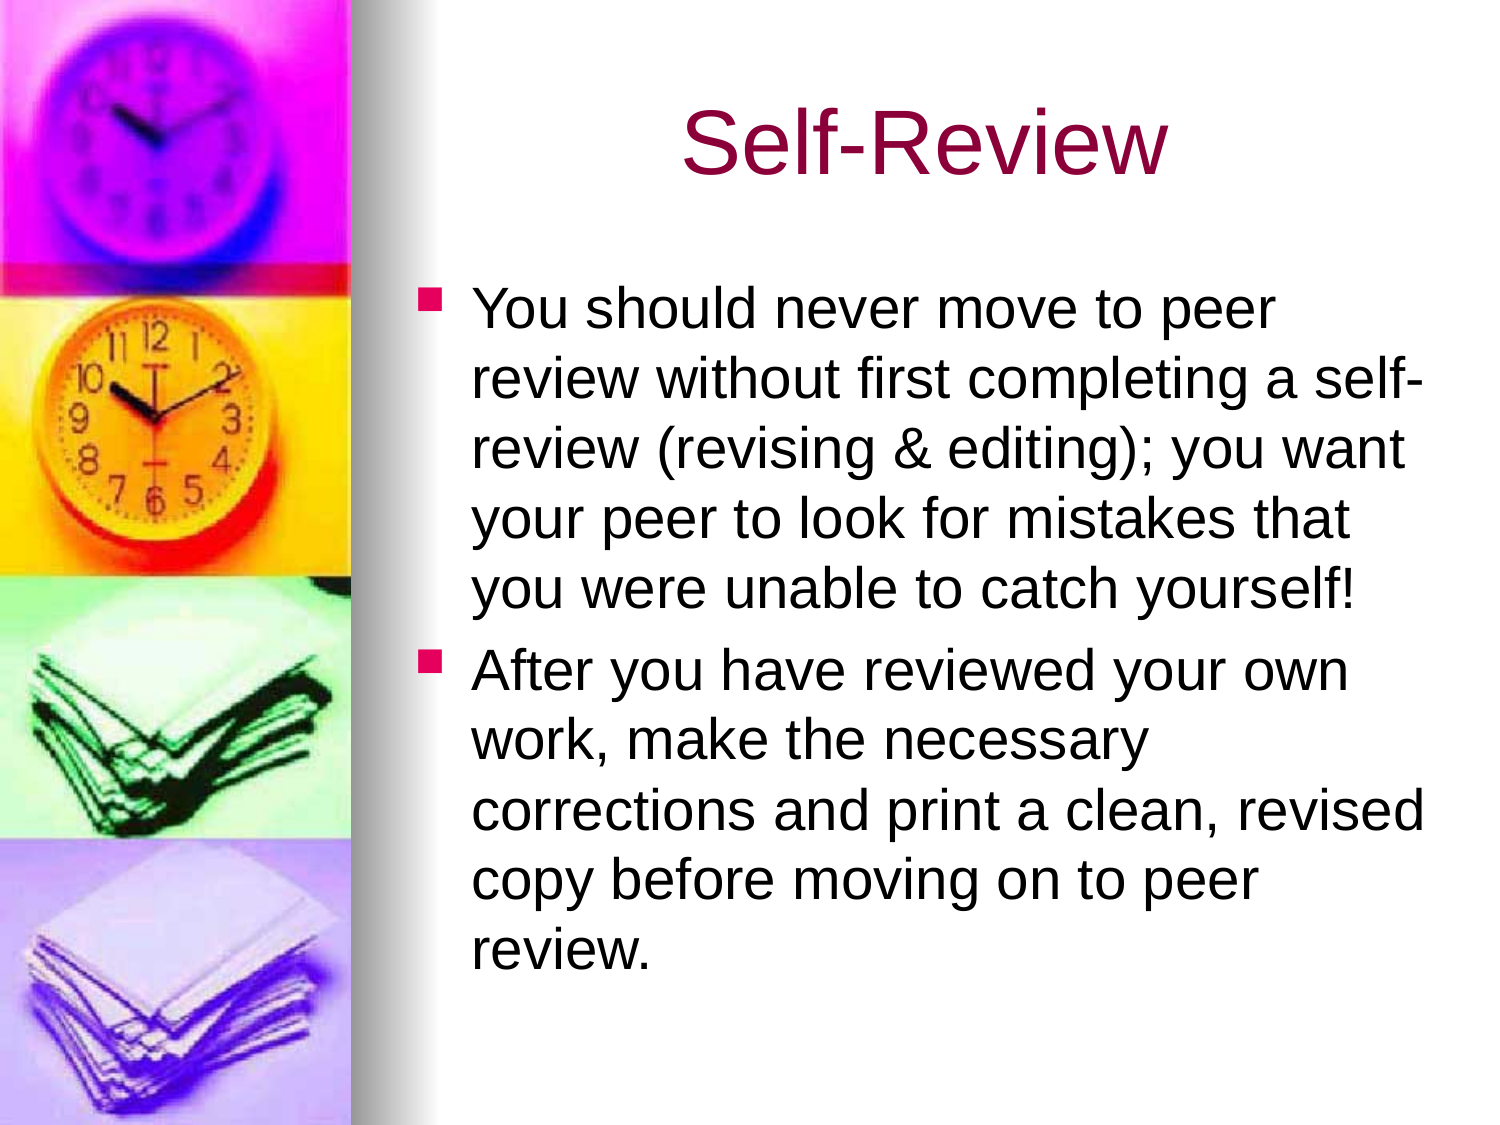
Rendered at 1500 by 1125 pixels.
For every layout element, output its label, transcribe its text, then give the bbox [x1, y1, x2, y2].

picture [0, 0, 351, 1125]
list You should never move to peer review without first completing a self-review (revising & editing); you want your peer to look for mistakes that you were unable to catch yourself! After you have reviewed your own work, make the necessary corrections and print a clean, revised copy before moving on to peer review. [399, 262, 1451, 1036]
title Self-Review [399, 37, 1451, 238]
